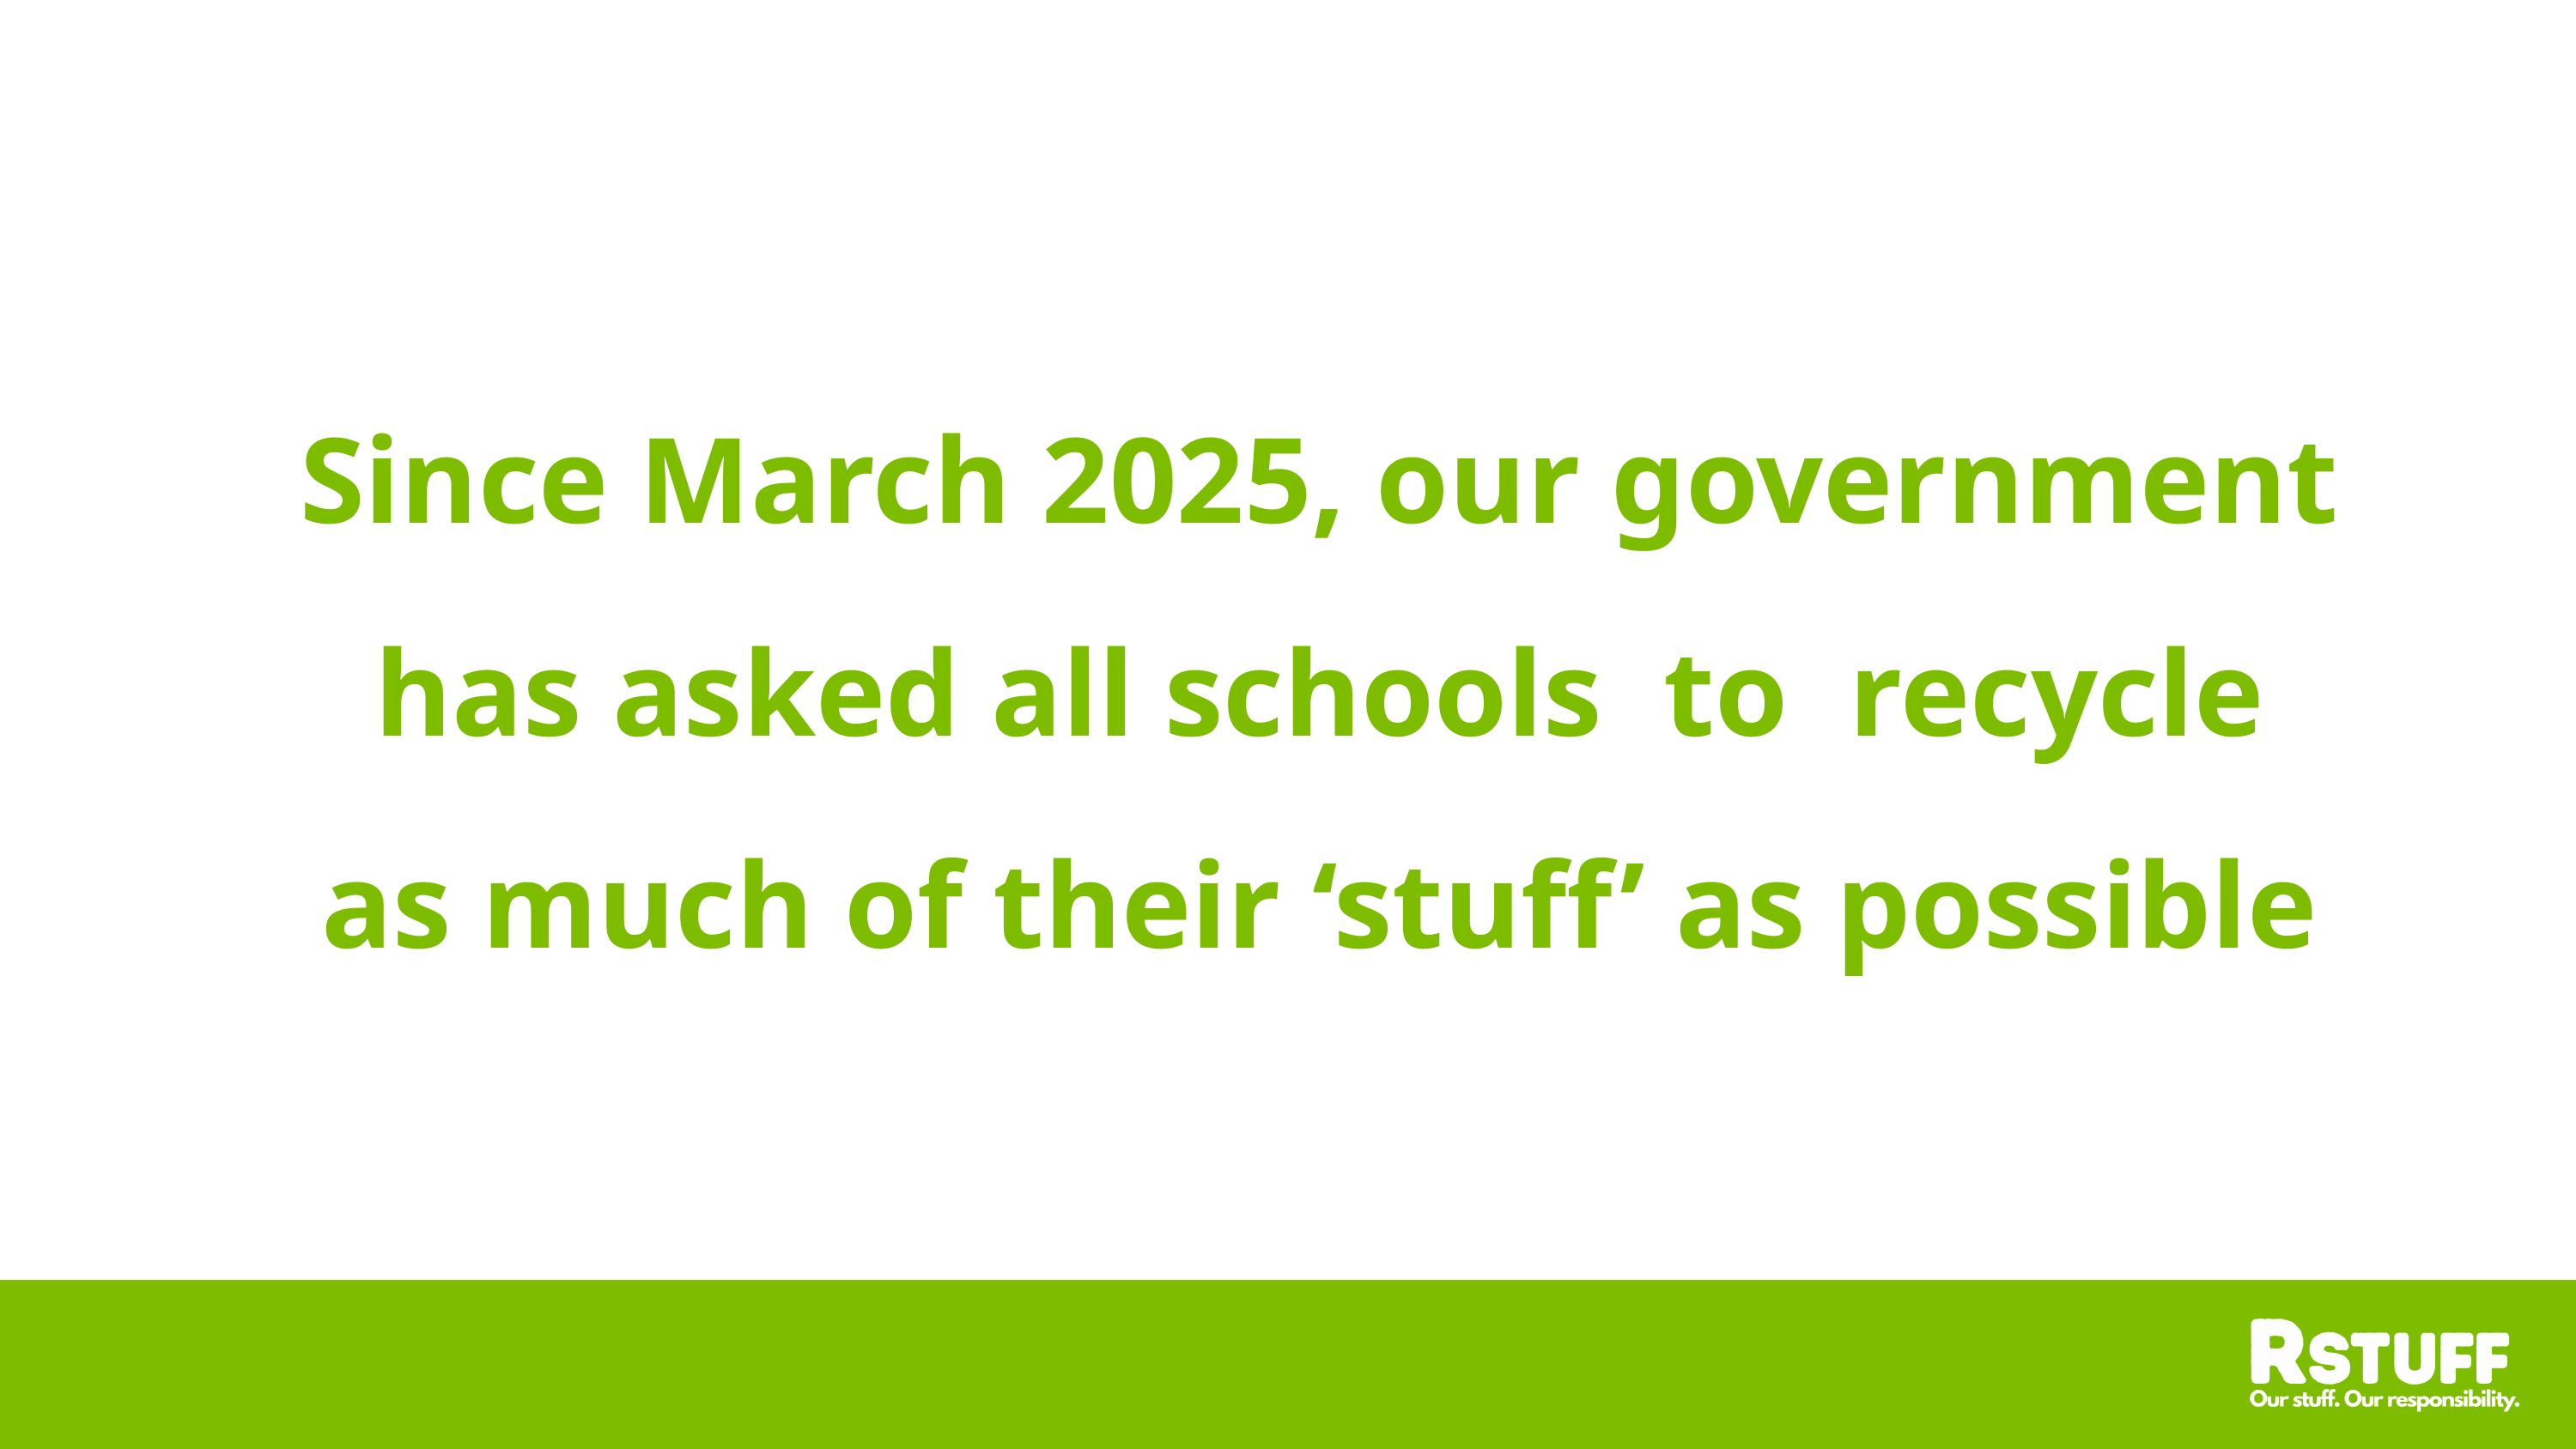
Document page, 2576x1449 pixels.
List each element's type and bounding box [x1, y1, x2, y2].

text_box [209, 371, 2432, 989]
text_box [0, 1279, 2576, 1449]
